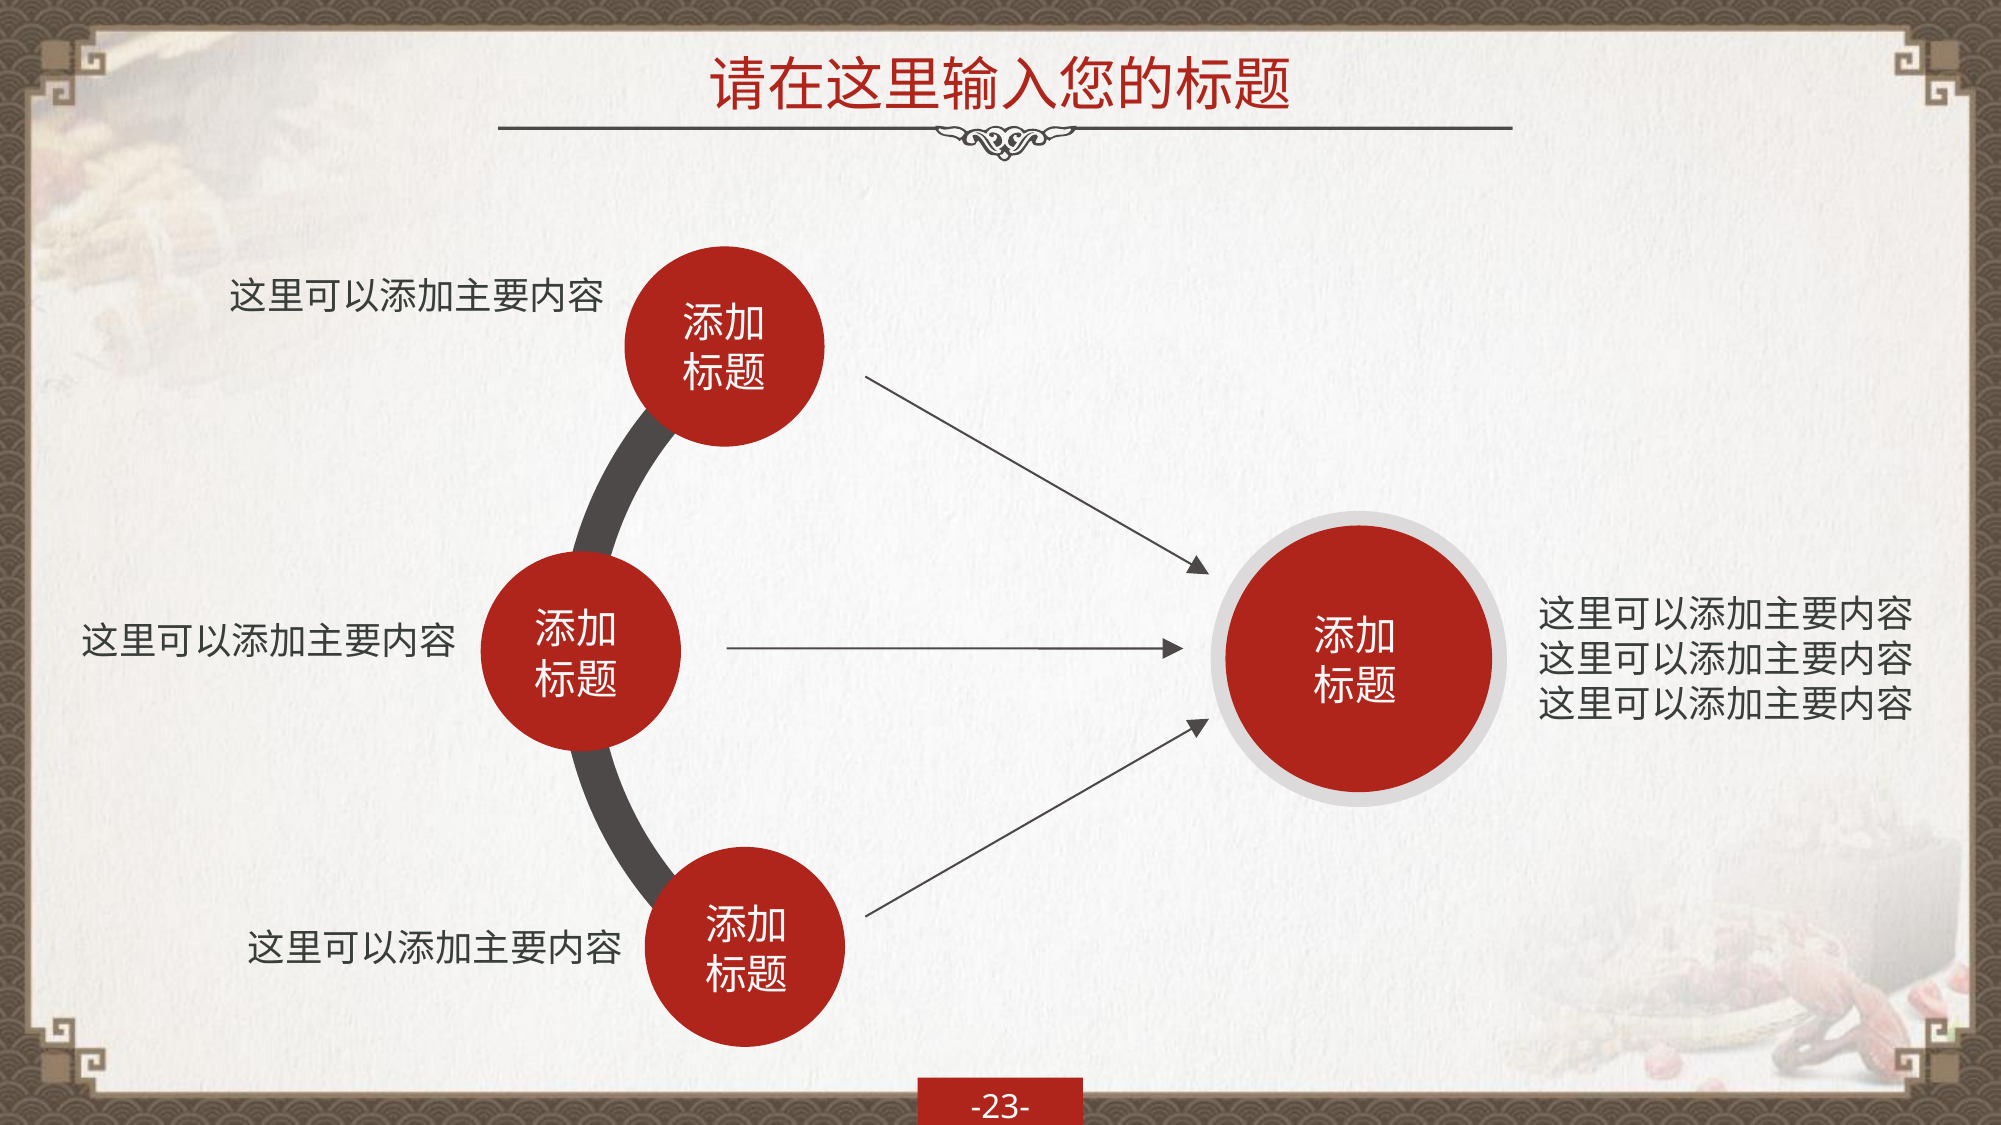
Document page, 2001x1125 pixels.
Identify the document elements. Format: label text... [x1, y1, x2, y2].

text_box [1210, 510, 1507, 807]
text_box [498, 125, 1513, 162]
text_box 请在这里输入您的标题 [694, 39, 1307, 125]
text_box 添加 标题 [512, 594, 641, 710]
text_box [1225, 525, 1493, 793]
text_box [572, 409, 675, 555]
text_box [644, 846, 846, 1047]
text_box 添加 标题 [660, 288, 788, 404]
text_box [865, 718, 1210, 917]
text_box 这里可以添加主要内容 [26, 609, 472, 670]
text_box [570, 748, 675, 908]
text_box [480, 551, 681, 752]
text_box 这里可以添加主要内容 这里可以添加主要内容 这里可以添加主要内容 [1523, 582, 1970, 733]
text_box [865, 376, 1210, 575]
text_box 添加 标题 [1292, 601, 1420, 717]
picture [0, 0, 2001, 1125]
text_box 这里可以添加主要内容 [191, 916, 638, 977]
text_box [726, 638, 1184, 659]
text_box 这里可以添加主要内容 [161, 265, 620, 325]
text_box 添加 标题 [683, 890, 811, 1006]
text_box [624, 246, 825, 447]
